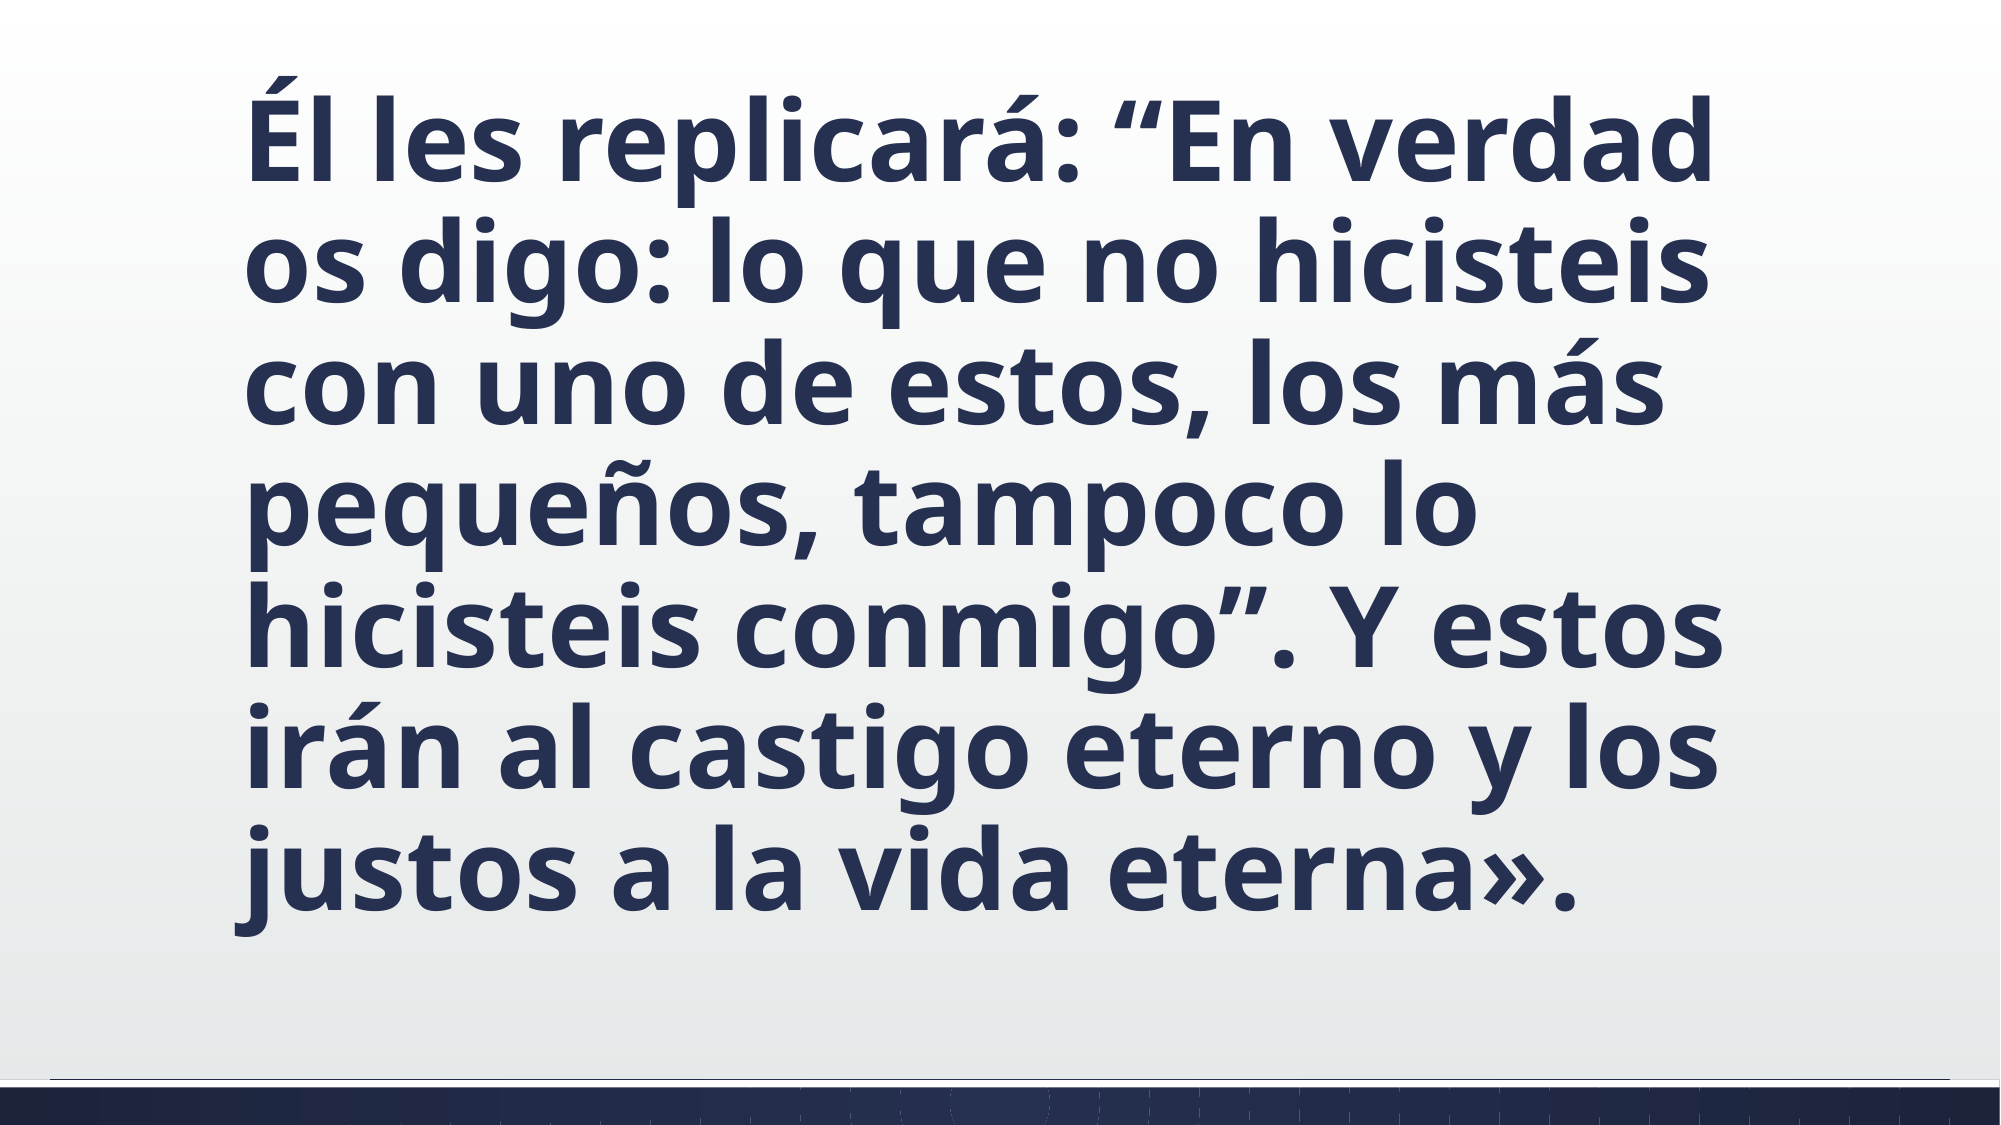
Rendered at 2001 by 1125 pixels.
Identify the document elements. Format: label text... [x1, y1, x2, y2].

list Él les replicará: “En verdad os digo: lo que no hicisteis con uno de estos, los más pequeños, tampoco lo hicisteis conmigo”. Y estos irán al castigo eterno y los justos a la vida eterna». [219, 76, 1780, 990]
